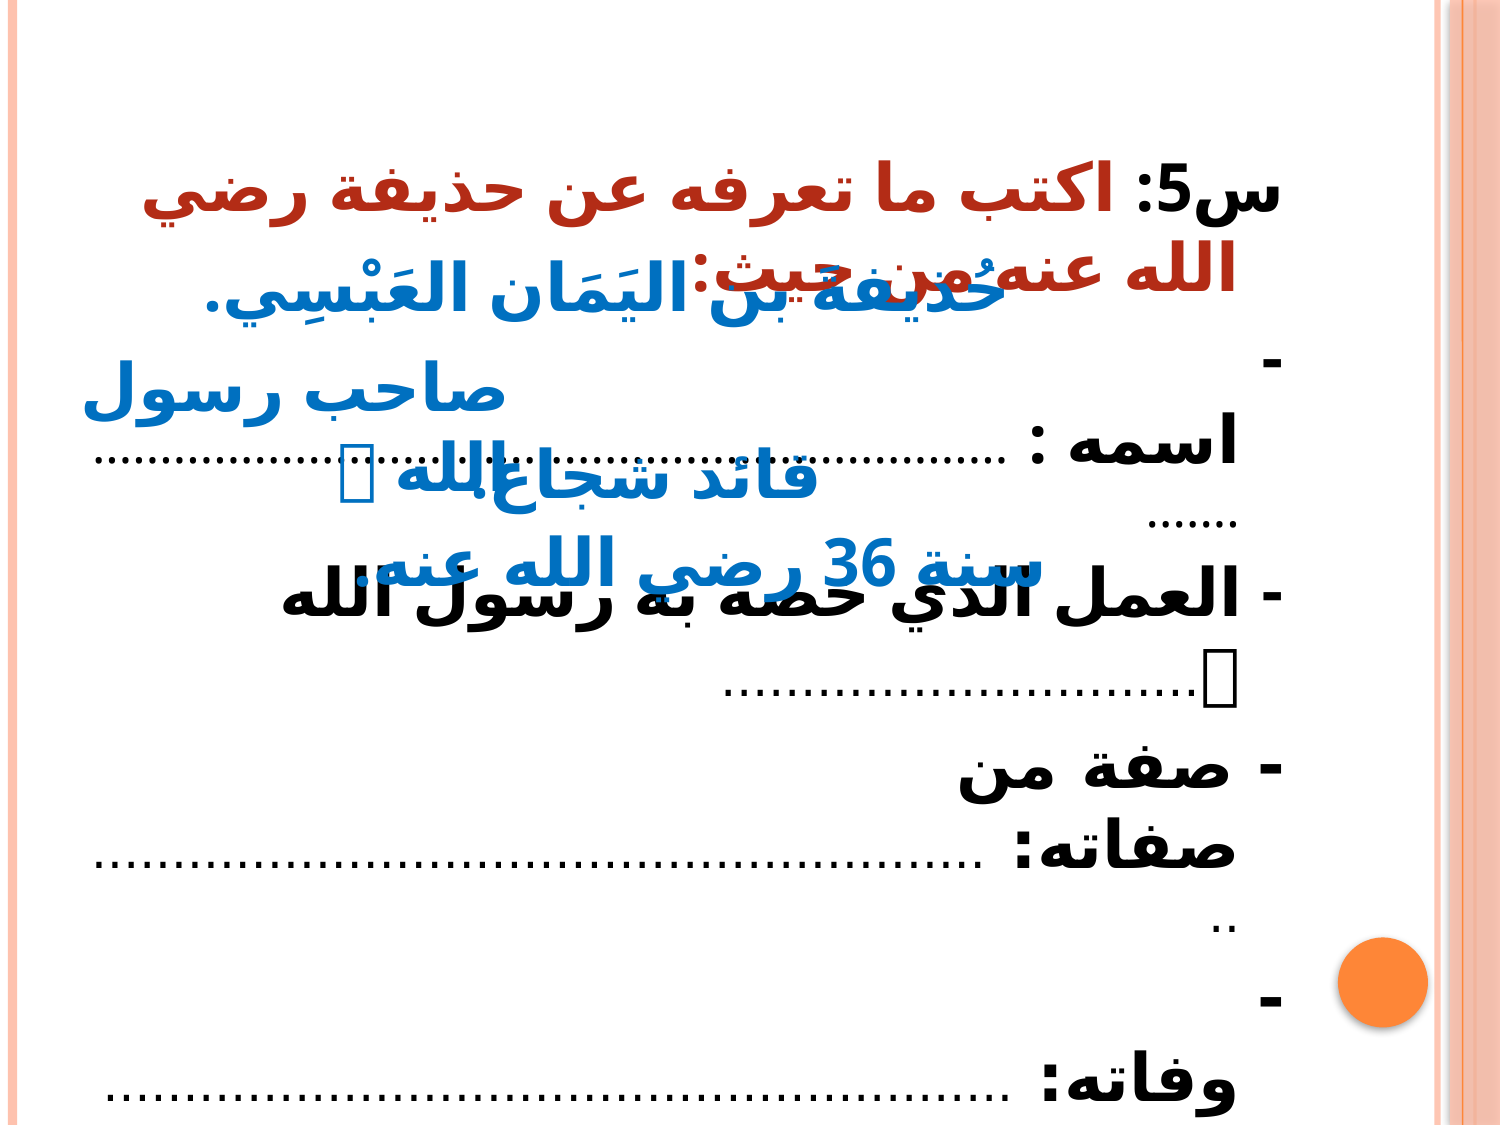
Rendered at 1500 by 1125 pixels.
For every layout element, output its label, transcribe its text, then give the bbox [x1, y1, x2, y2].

text_box قائد شجاع. [174, 424, 838, 520]
text_box حُذيفةَ بن اليَمَان العَبْسِي. [99, 237, 1025, 333]
list س5: اكتب ما تعرفه عن حذيفة رضي الله عنه من حيث: - اسمه : ........................................................................... - العمل الذي خصه به رسول الله .............................. - صفة من صفاته: .......................................................... - وفاته: ............................................................................ [75, 137, 1300, 1062]
text_box سنة 36 رضي الله عنه. [324, 512, 1063, 608]
text_box صاحب رسول الله  [50, 337, 525, 513]
